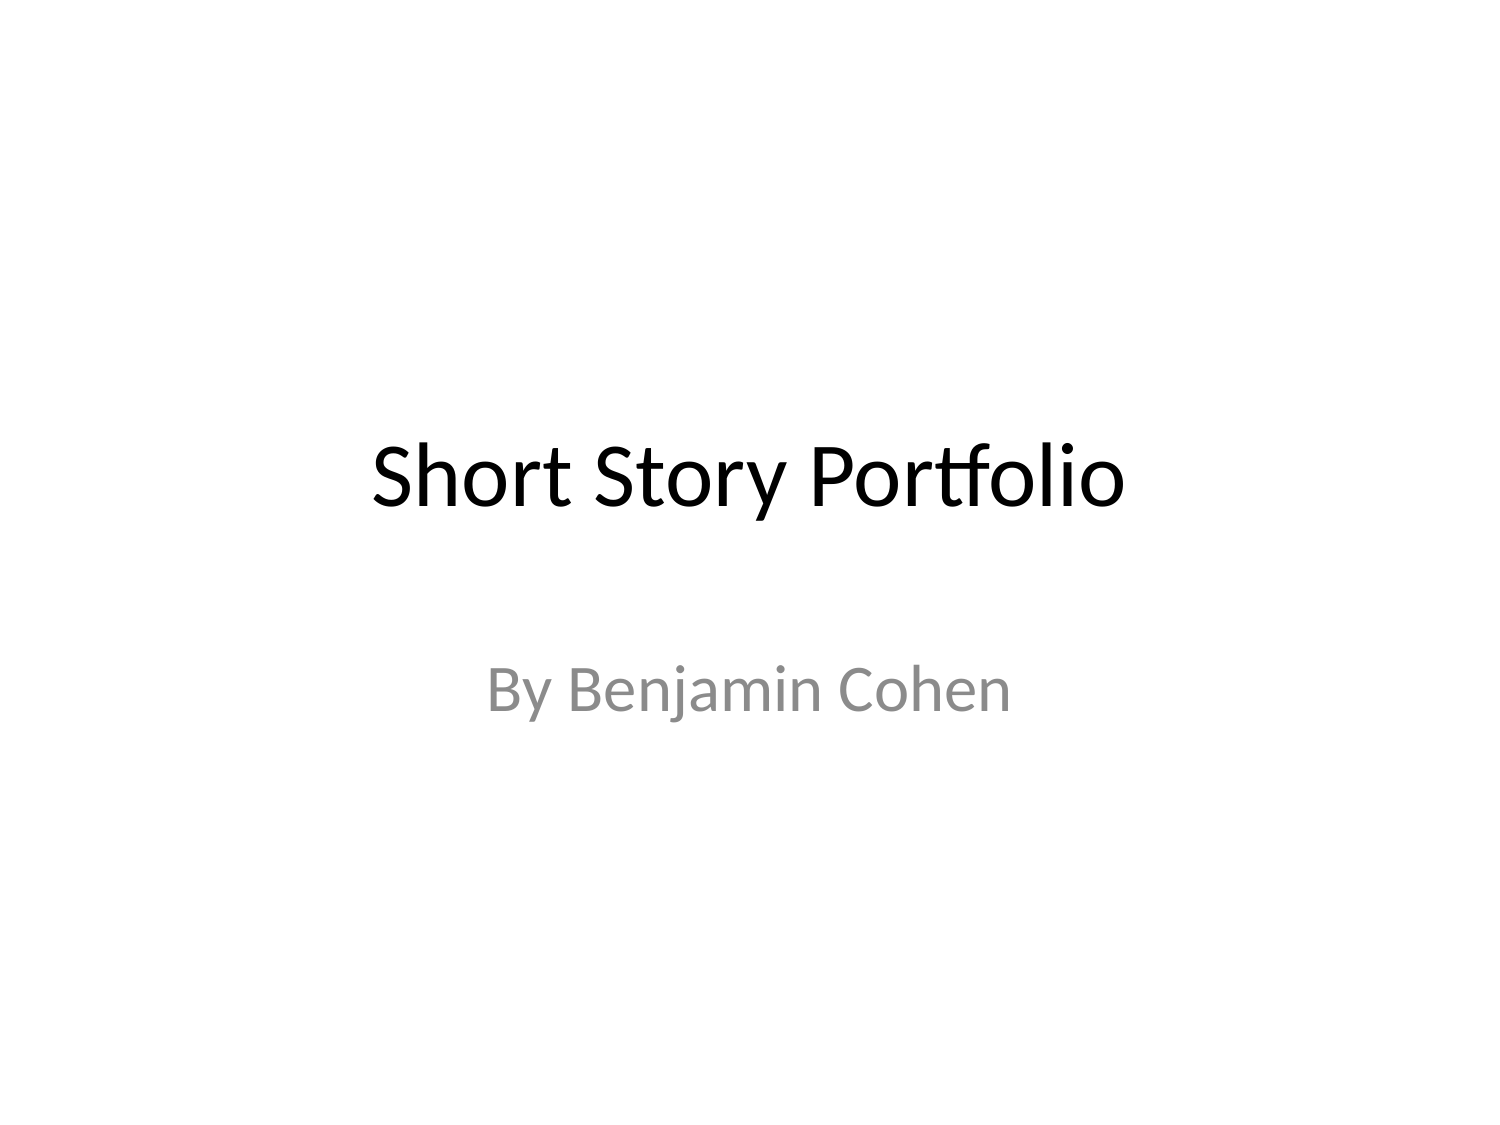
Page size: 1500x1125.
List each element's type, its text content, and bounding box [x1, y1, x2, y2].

subtitle By Benjamin Cohen [225, 637, 1275, 925]
title Short Story Portfolio [112, 349, 1388, 591]
